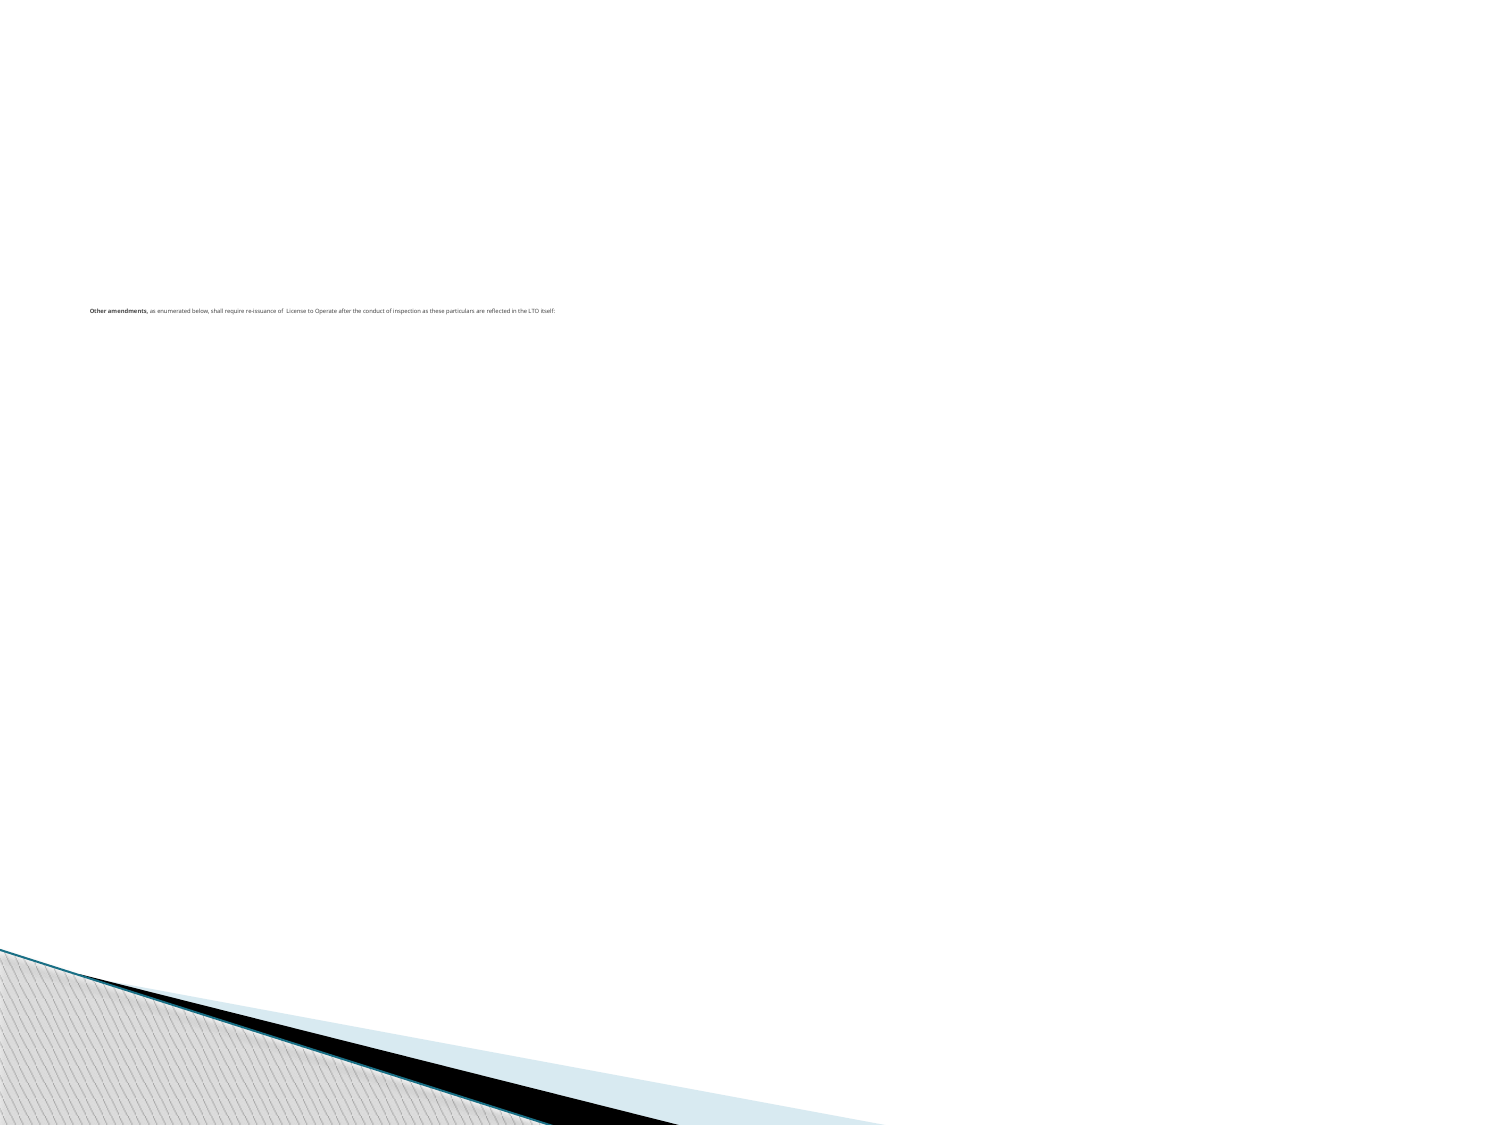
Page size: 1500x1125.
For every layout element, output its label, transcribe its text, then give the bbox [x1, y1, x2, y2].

title Other amendments, as enumerated below, shall require re-issuance of License to Operate after the conduct of inspection as these particulars are reflected in the LTO itself: [75, 232, 1426, 325]
